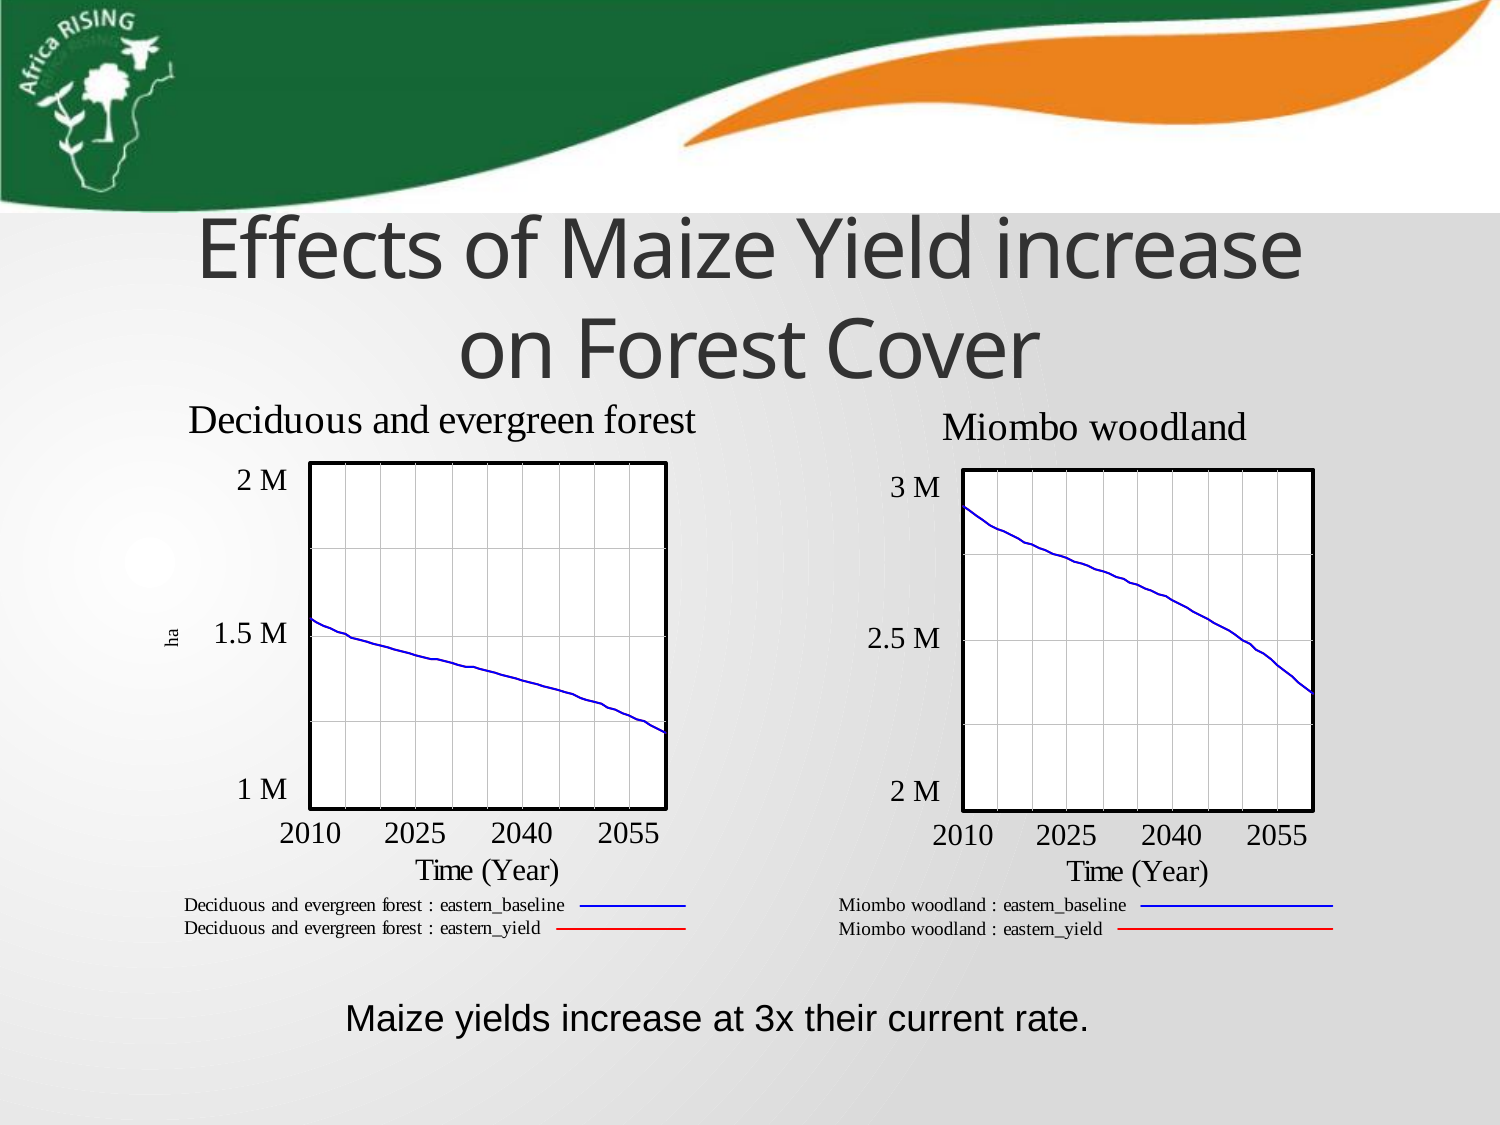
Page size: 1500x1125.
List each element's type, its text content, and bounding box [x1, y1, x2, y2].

picture [152, 373, 733, 953]
picture [0, 0, 1500, 213]
picture [807, 381, 1379, 953]
title Effects of Maize Yield increase on Forest Cover [125, 188, 1375, 421]
text_box Maize yields increase at 3x their current rate. [330, 986, 1117, 1046]
